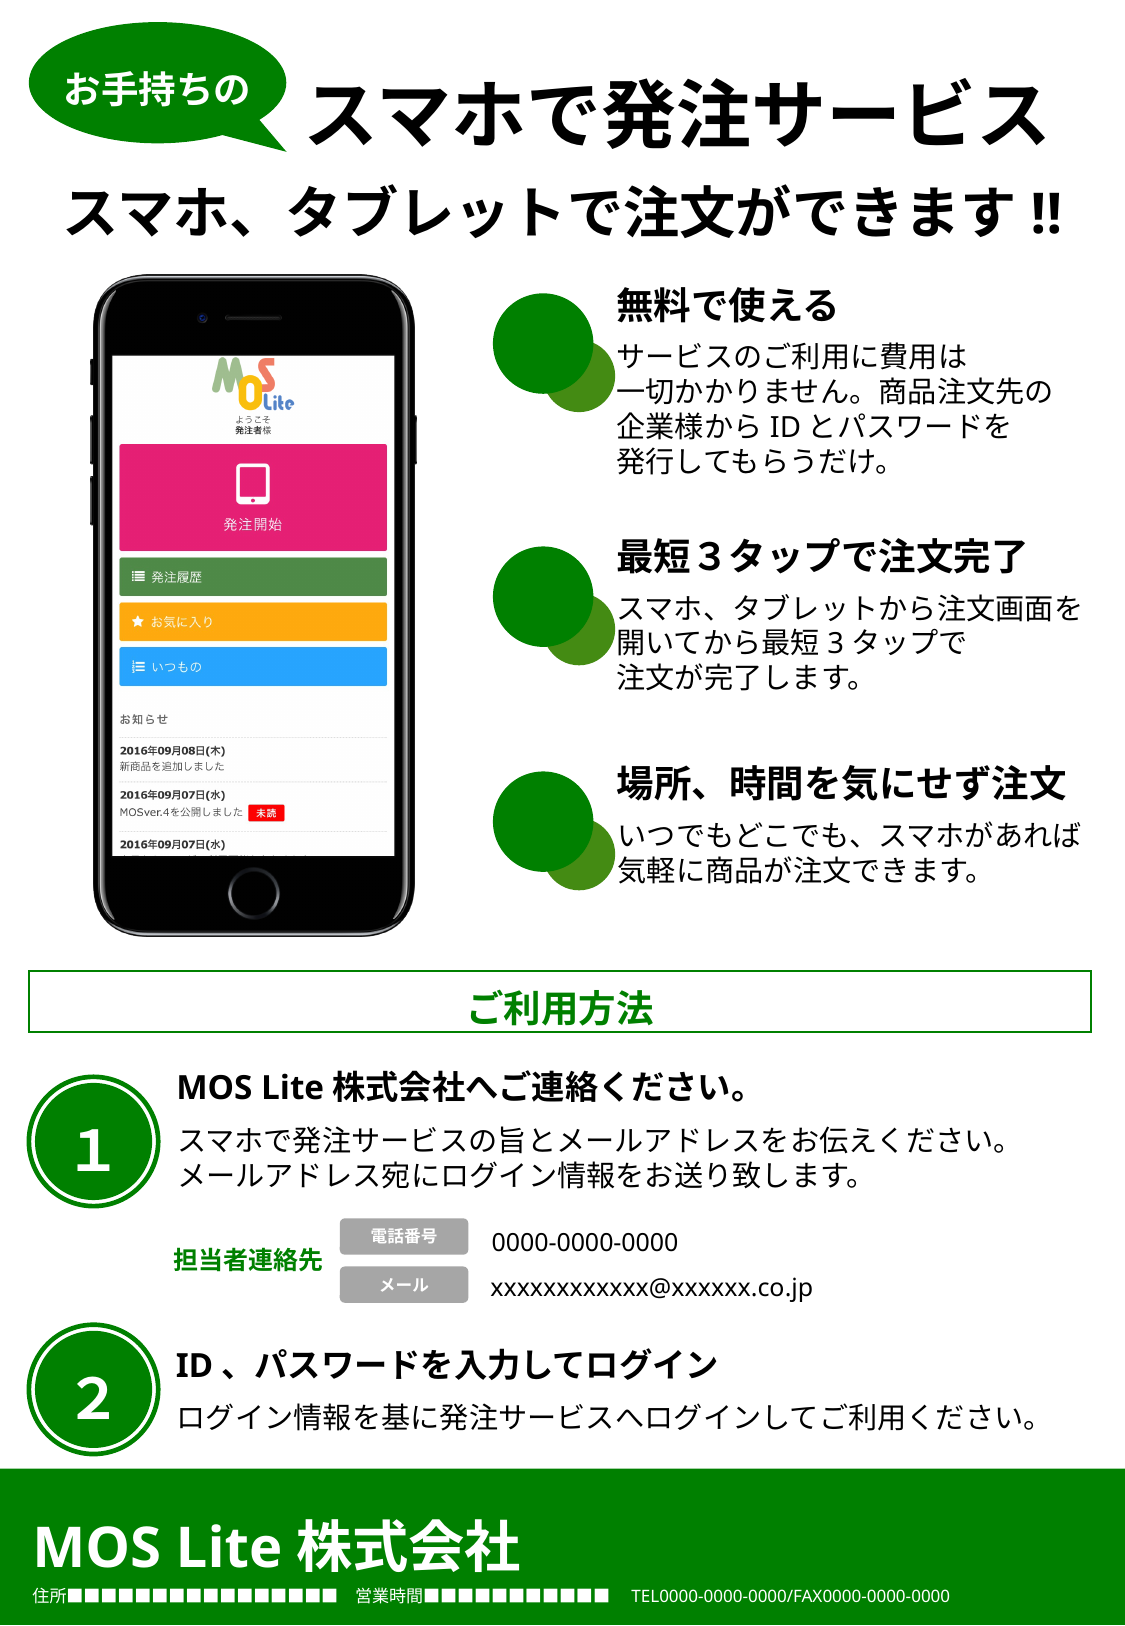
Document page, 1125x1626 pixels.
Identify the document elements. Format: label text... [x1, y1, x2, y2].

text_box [492, 771, 616, 891]
text_box [27, 21, 288, 117]
text_box ログイン情報を基に発注サービスへログインしてご利用ください。 [161, 1391, 1069, 1442]
text_box スマホ、タブレットから注文画面を 開いてから最短3タップで 注文が完了します。 [601, 582, 1099, 703]
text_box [492, 546, 616, 666]
text_box [0, 1468, 1125, 1625]
text_box お手持ちの [48, 58, 266, 119]
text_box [28, 1076, 159, 1207]
text_box MOS Lite株式会社へご連絡ください。 [161, 1058, 780, 1114]
picture [90, 274, 417, 937]
text_box [28, 970, 1092, 1033]
text_box 無料で使える [601, 274, 856, 331]
text_box スマホで発注サービスの旨とメールアドレスをお伝えください。 メールアドレス宛にログイン情報をお送り致します。 [162, 1115, 1039, 1201]
text_box いつでもどこでも、スマホがあれば 気軽に商品が注文できます。 [603, 809, 1098, 895]
text_box サービスのご利用に費用は 一切かかりません。商品注文先の 企業様からIDとパスワードを 発行してもらうだけ。 [601, 331, 1070, 486]
text_box スマホ、タブレットで注文ができます!! [47, 170, 1078, 253]
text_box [339, 1218, 841, 1310]
text_box MOS Lite株式会社 [32, 1510, 793, 1579]
text_box 場所、時間を気にせず注文 [601, 752, 1082, 809]
text_box 住所■■■■■■■■■■■■■■■■ 営業時間■■■■■■■■■■■ TEL0000-0000-0000/FAX0000-0000-0000 [32, 1585, 1101, 1607]
text_box [52, 119, 288, 154]
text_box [28, 1324, 159, 1455]
text_box ID、パスワードを入力してログイン [161, 1336, 735, 1391]
text_box 担当者連絡先 [159, 1237, 339, 1283]
text_box 最短３タップで注文完了 [601, 525, 1044, 582]
text_box ご利用方法 [451, 1033, 669, 1038]
text_box スマホで発注サービス [288, 60, 1067, 165]
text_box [492, 293, 616, 413]
